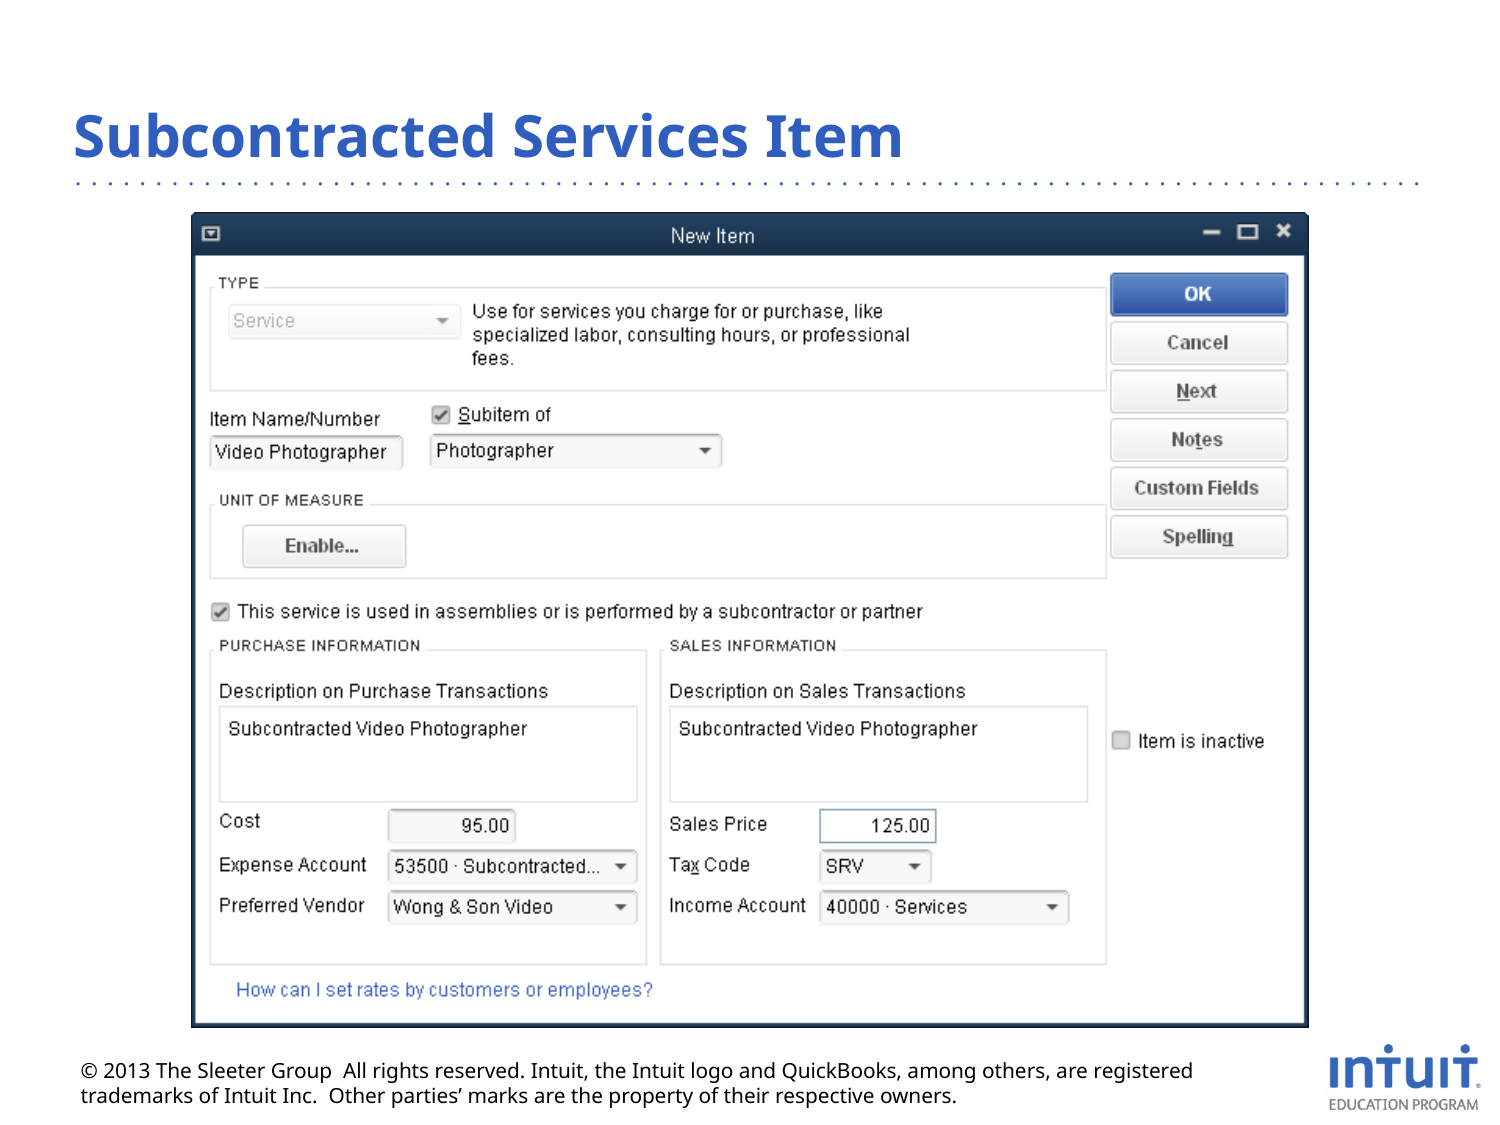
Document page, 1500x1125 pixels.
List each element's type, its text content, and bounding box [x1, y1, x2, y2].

picture [191, 212, 1309, 1029]
title Subcontracted Services Item [73, 62, 1424, 169]
picture [1325, 1039, 1485, 1116]
